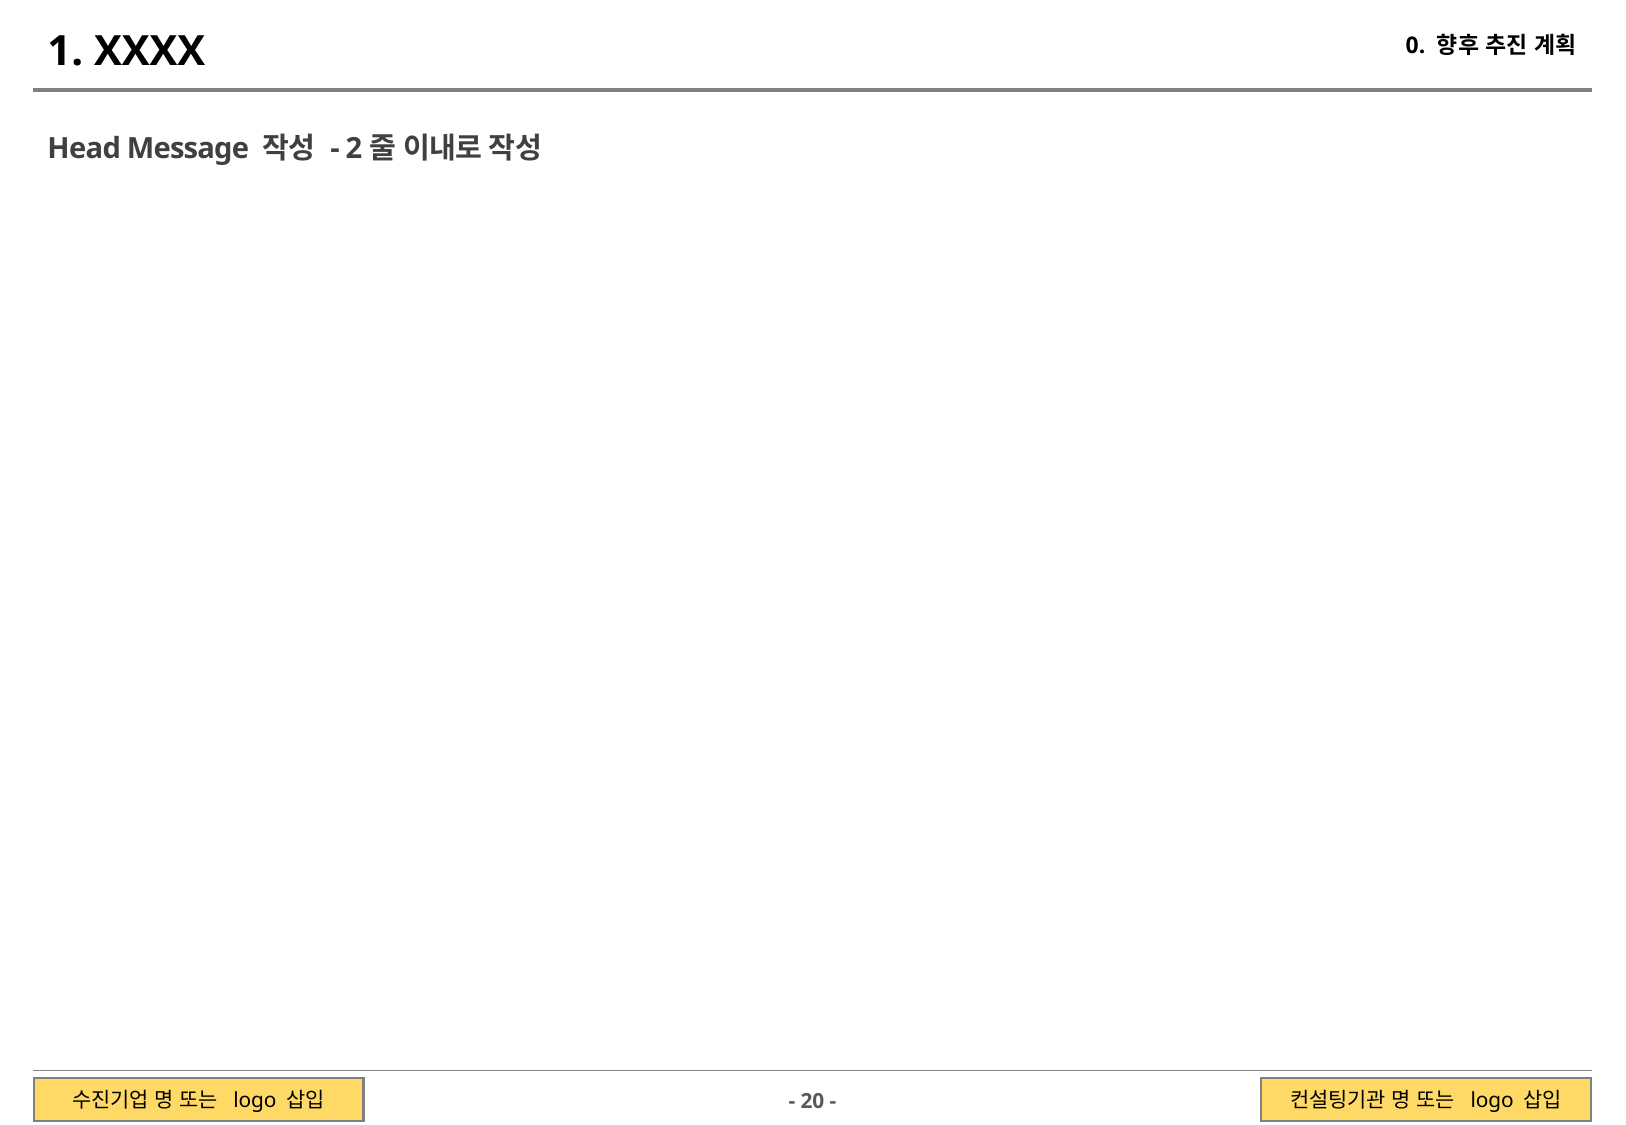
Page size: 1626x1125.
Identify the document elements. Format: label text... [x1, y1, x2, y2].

text_box 0. 향후 추진 계획 [1308, 23, 1593, 66]
text_box 1. XXXX [32, 16, 1061, 81]
text_box Head Message 작성 - 2줄 이내로 작성 [32, 113, 1593, 173]
